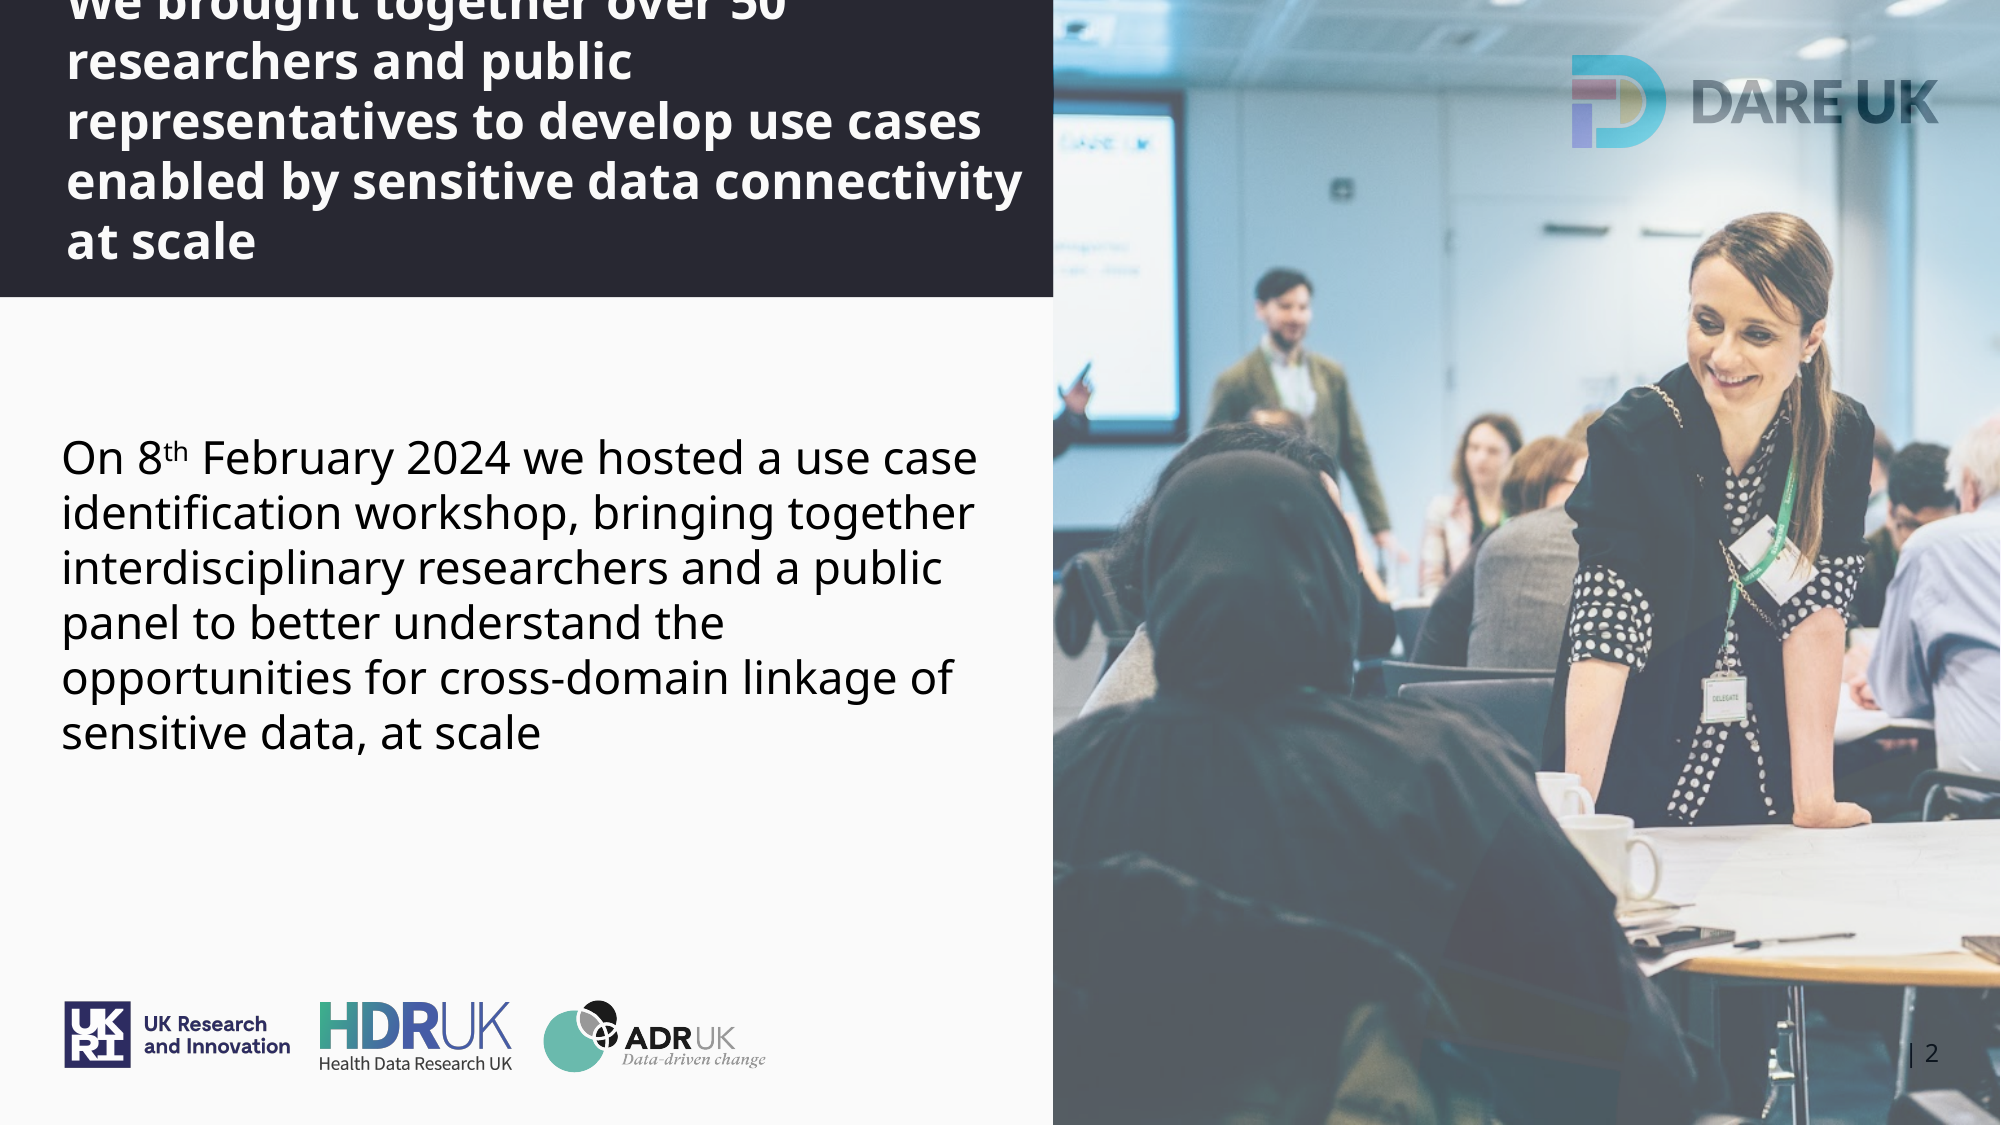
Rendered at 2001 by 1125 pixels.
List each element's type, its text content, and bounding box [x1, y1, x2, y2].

title We brought together over 50 researchers and public representatives to develop use cases enabled by sensitive data connectivity at scale [61, 129, 1037, 276]
picture [64, 1001, 290, 1068]
picture [320, 1002, 512, 1070]
picture [1053, 0, 2000, 1125]
text_box [0, 0, 1053, 298]
list On 8th February 2024 we hosted a use case identification workshop, bringing together interdisciplinary researchers and a public panel to better understand the opportunities for cross-domain linkage of sensitive data, at scale [61, 428, 1008, 905]
picture [542, 998, 767, 1074]
